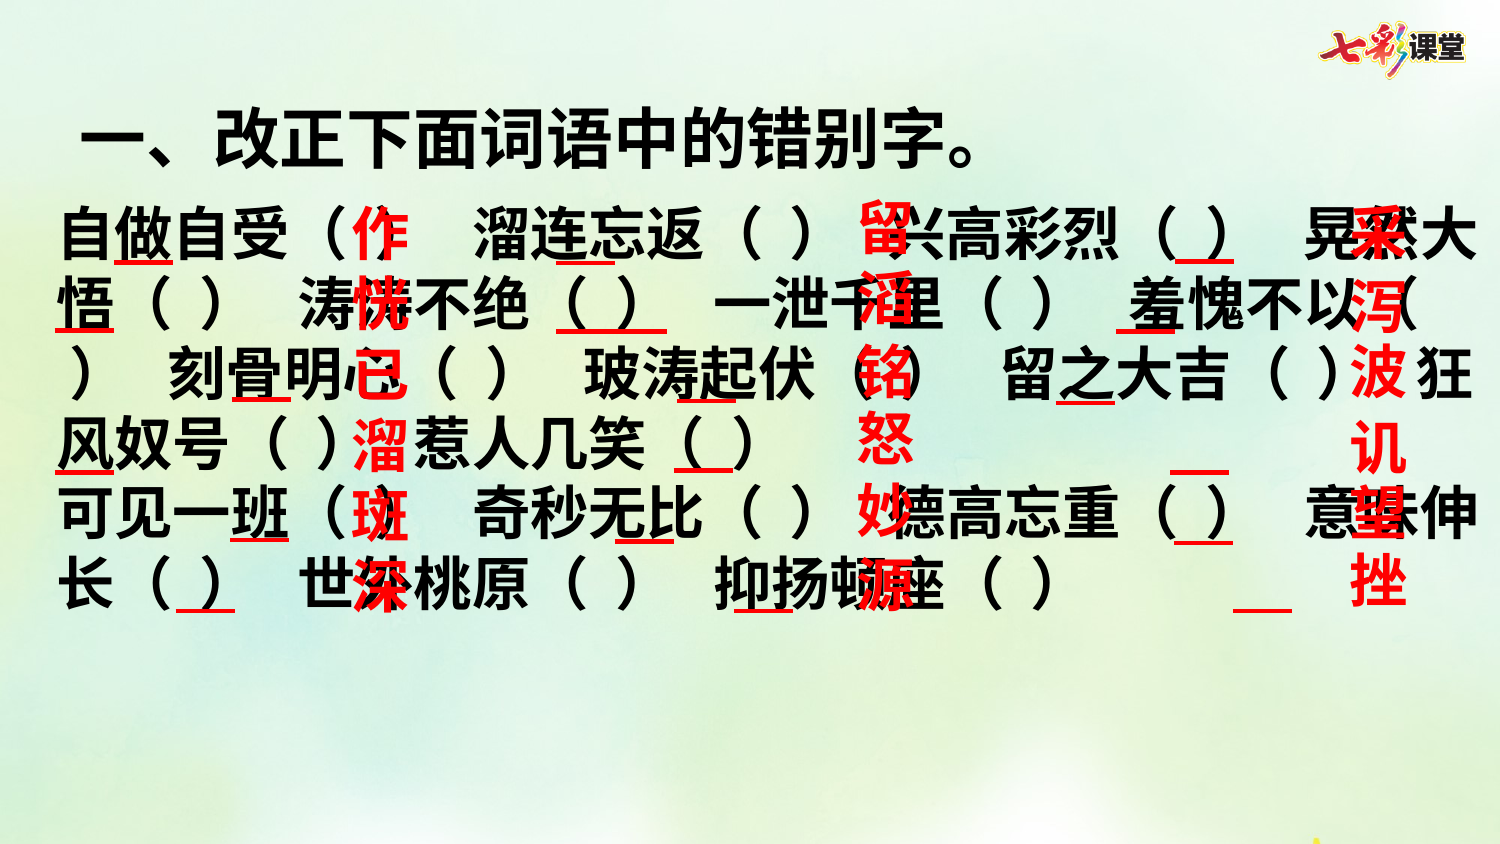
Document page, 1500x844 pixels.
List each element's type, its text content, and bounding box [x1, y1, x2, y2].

text_box 自做自受（ ） 溜连忘返（ ） 兴高彩烈（ ） 晃然大悟（ ） 涛涛不绝（ ） 一泄千里（ ） 羞愧不以（ ） 刻骨明心（ ） 玻涛起伏（ ） 留之大吉（ ） 狂风奴号（ ） 惹人几笑（ ） 可见一班（ ） 奇秒无比（ ） 德高忘重（ ） 意味伸长（ ） 世外桃原（ ） 抑扬顿座（ ） [411, 189, 842, 625]
text_box 采 [1334, 188, 1409, 262]
text_box 恍 [336, 260, 411, 330]
text_box 怒 [842, 394, 916, 466]
text_box 自做自受（ ） 溜连忘返（ ） 兴高彩烈（ ） 晃然大悟（ ） 涛涛不绝（ ） 一泄千里（ ） 羞愧不以（ ） 刻骨明心（ ） 玻涛起伏（ ） 留之大吉（ ） 狂风奴号（ ） 惹人几笑（ ） 可见一班（ ） 奇秒无比（ ） 德高忘重（ ） 意味伸长（ ） 世外桃原（ ） 抑扬顿座（ ） [41, 189, 336, 625]
text_box 源 [842, 541, 916, 626]
text_box 望 [1334, 468, 1409, 537]
text_box 滔 [842, 253, 916, 327]
text_box 已 [336, 330, 411, 401]
text_box 留 [842, 184, 916, 253]
text_box 妙 [842, 466, 916, 541]
text_box 深 [336, 542, 411, 628]
text_box 自做自受（ ） 溜连忘返（ ） 兴高彩烈（ ） 晃然大悟（ ） 涛涛不绝（ ） 一泄千里（ ） 羞愧不以（ ） 刻骨明心（ ） 玻涛起伏（ ） 留之大吉（ ） 狂风奴号（ ） 惹人几笑（ ） 可见一班（ ） 奇秒无比（ ） 德高忘重（ ） 意味伸长（ ） 世外桃原（ ） 抑扬顿座（ ） [916, 189, 1495, 625]
text_box 作 [336, 189, 411, 260]
text_box 溜 [336, 401, 411, 472]
text_box 斑 [336, 472, 411, 542]
text_box 铭 [842, 327, 916, 394]
text_box 一、改正下面词语中的错别字。 [64, 89, 1348, 185]
text_box 波 [1334, 328, 1409, 403]
text_box 挫 [1334, 537, 1409, 622]
text_box 讥 [1334, 403, 1409, 468]
picture [0, 0, 1500, 844]
text_box 泻 [1334, 262, 1409, 328]
